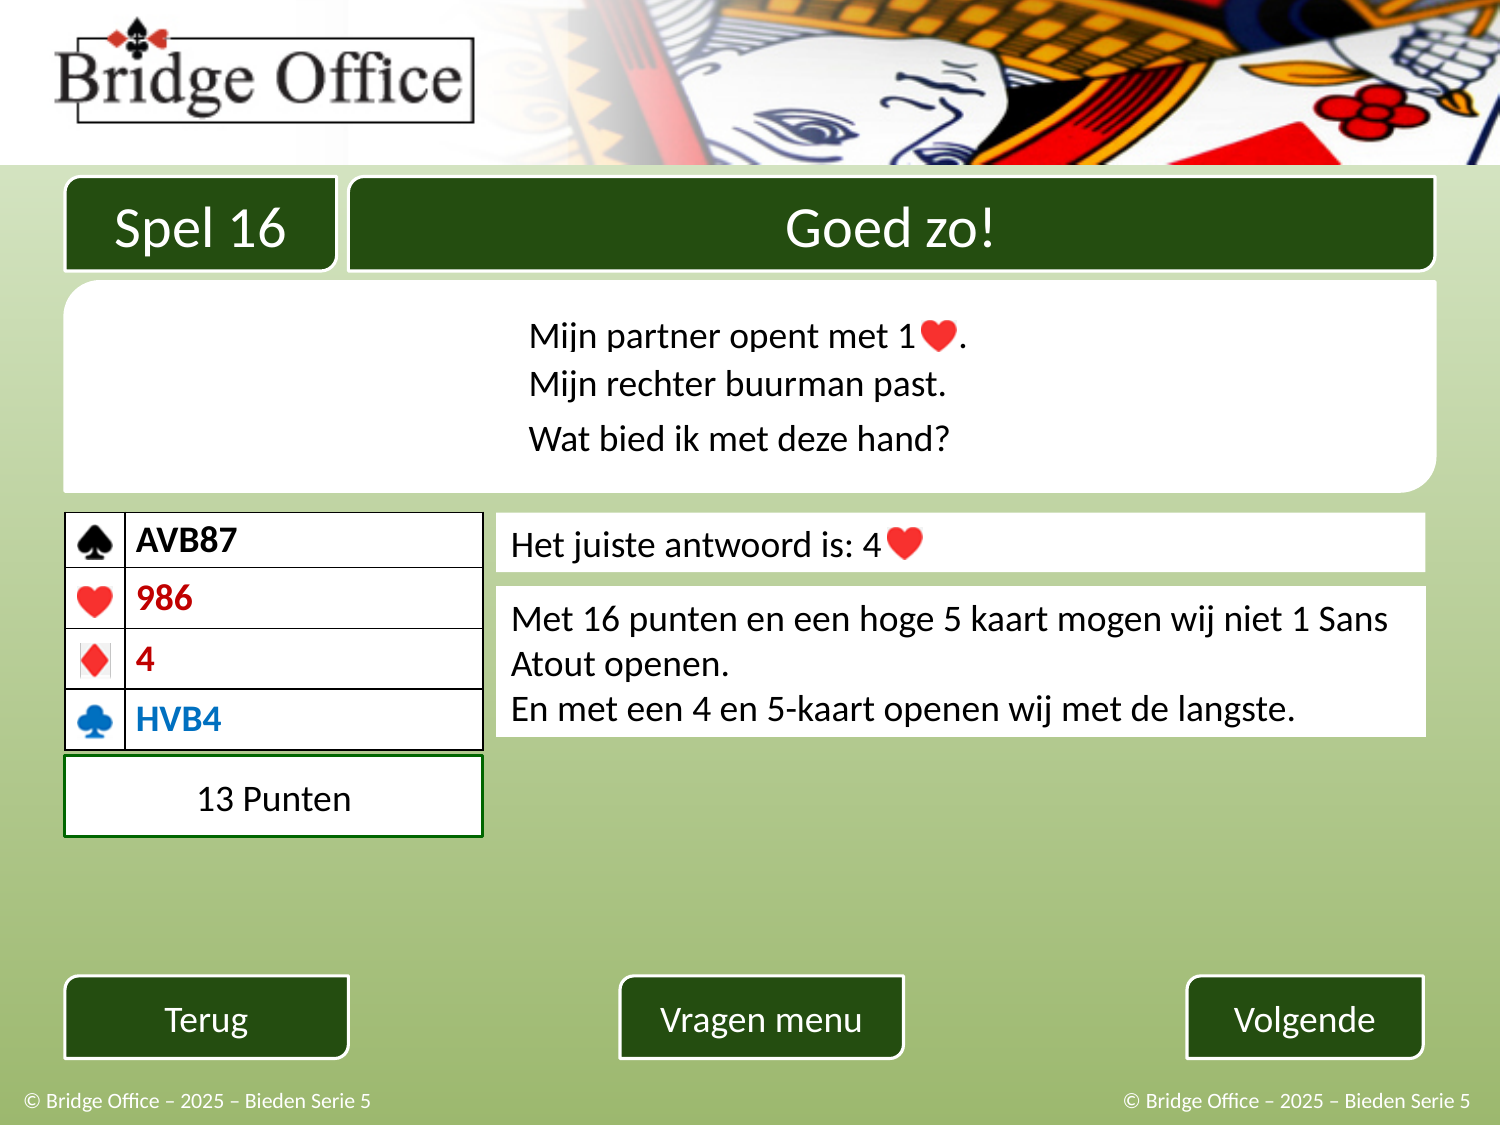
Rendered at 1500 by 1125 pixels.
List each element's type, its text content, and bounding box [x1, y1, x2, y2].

text_box Goed zo! [346, 179, 1437, 273]
text_box [63, 280, 1437, 493]
picture [77, 585, 113, 618]
picture [77, 643, 113, 679]
table_header [66, 513, 124, 567]
table_cell [66, 629, 124, 688]
table_cell [66, 568, 124, 628]
text_box Het juiste antwoord is: 4 [496, 512, 1426, 573]
picture [0, 0, 1500, 166]
picture [887, 527, 923, 560]
table_cell [66, 690, 124, 749]
text_box Mijn rechter buurman past. [513, 352, 987, 406]
table_header AVB87 [126, 513, 482, 567]
table_cell 986 [126, 568, 482, 628]
picture [77, 703, 113, 740]
text_box © Bridge Office – 2025 – Bieden Serie 5 [1107, 1079, 1500, 1121]
text_box 13 Punten [63, 754, 484, 838]
text_box Met 16 punten en een hoge 5 kaart mogen wij niet 1 Sans Atout openen. En met een 4 en 5-kaart openen wij met de langste. [496, 586, 1426, 737]
text_box Terug [63, 974, 350, 1061]
text_box Volgende [1185, 974, 1425, 1061]
table_cell 4 [126, 629, 482, 688]
picture [920, 320, 957, 353]
text_box Wat bied ik met deze hand? [513, 406, 987, 467]
text_box Vragen menu [618, 974, 906, 1061]
picture [77, 524, 113, 561]
text_box Mijn partner opent met 1 . [513, 303, 1022, 364]
text_box Spel 16 [63, 179, 339, 273]
table_cell HVB4 [126, 690, 482, 749]
text_box © Bridge Office – 2025 – Bieden Serie 5 [8, 1079, 393, 1121]
